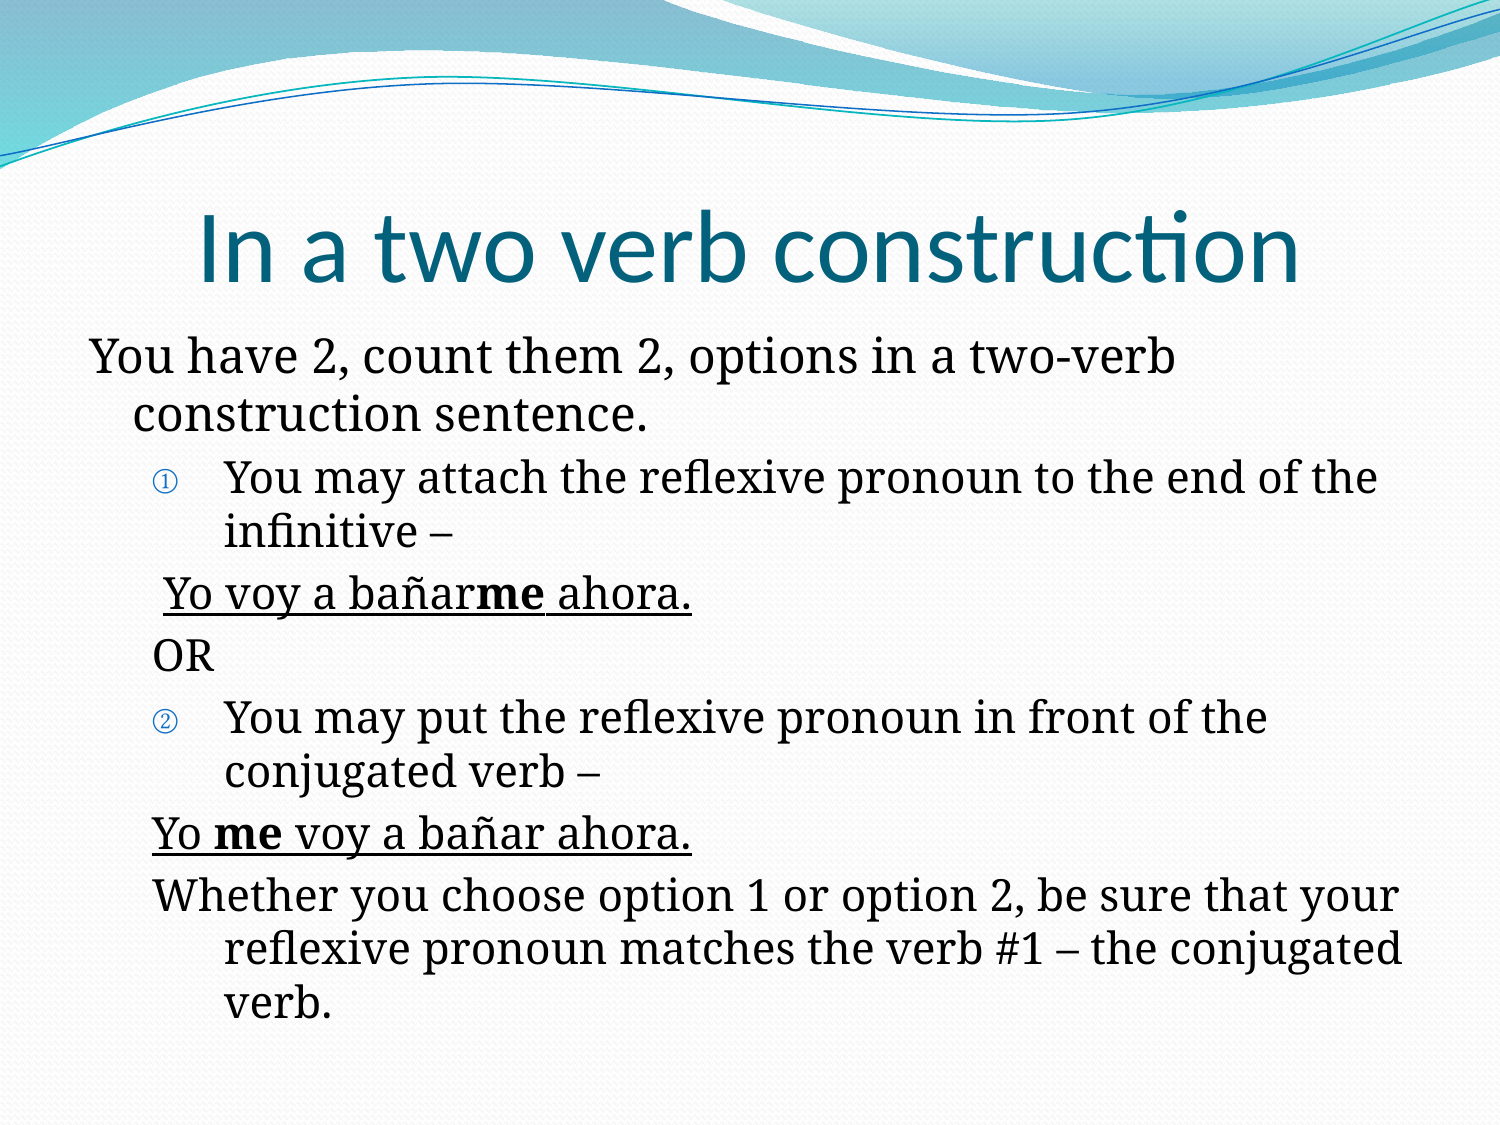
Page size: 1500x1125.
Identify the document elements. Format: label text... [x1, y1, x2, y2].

title In a two verb construction [75, 115, 1425, 303]
list You have 2, count them 2, options in a two-verb construction sentence. You may attach the reflexive pronoun to the end of the infinitive – Yo voy a bañarme ahora. OR You may put the reflexive pronoun in front of the conjugated verb – Yo me voy a bañar ahora. Whether you choose option 1 or option 2, be sure that your reflexive pronoun matches the verb #1 – the conjugated verb. [75, 317, 1425, 1038]
